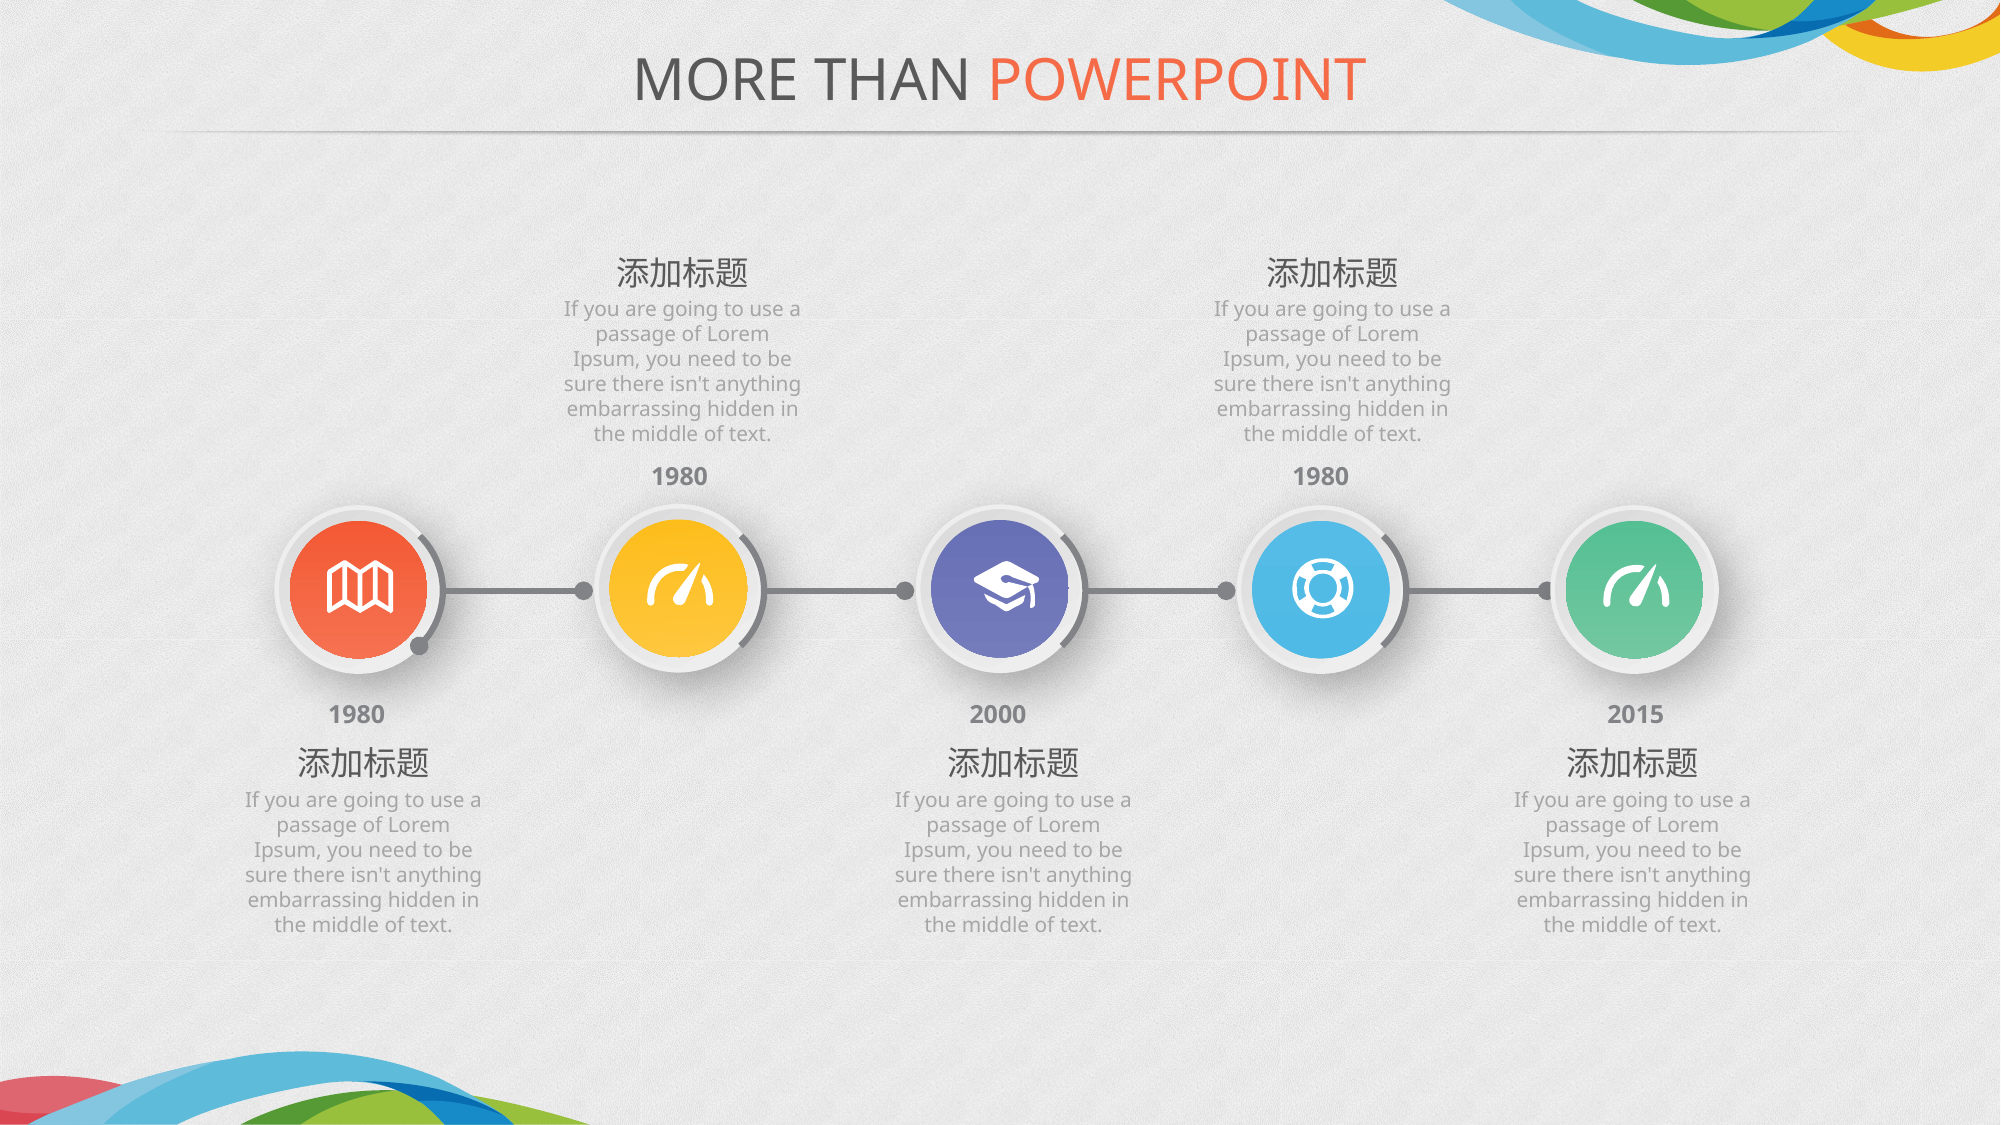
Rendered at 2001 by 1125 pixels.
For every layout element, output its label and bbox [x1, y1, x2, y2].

text_box [1474, 734, 1791, 946]
text_box [1174, 244, 1491, 456]
text_box [0, 0, 2000, 1125]
text_box [524, 244, 841, 456]
text_box [276, 453, 1717, 737]
picture [124, 131, 1893, 139]
text_box [855, 734, 1172, 946]
text_box [205, 734, 522, 946]
